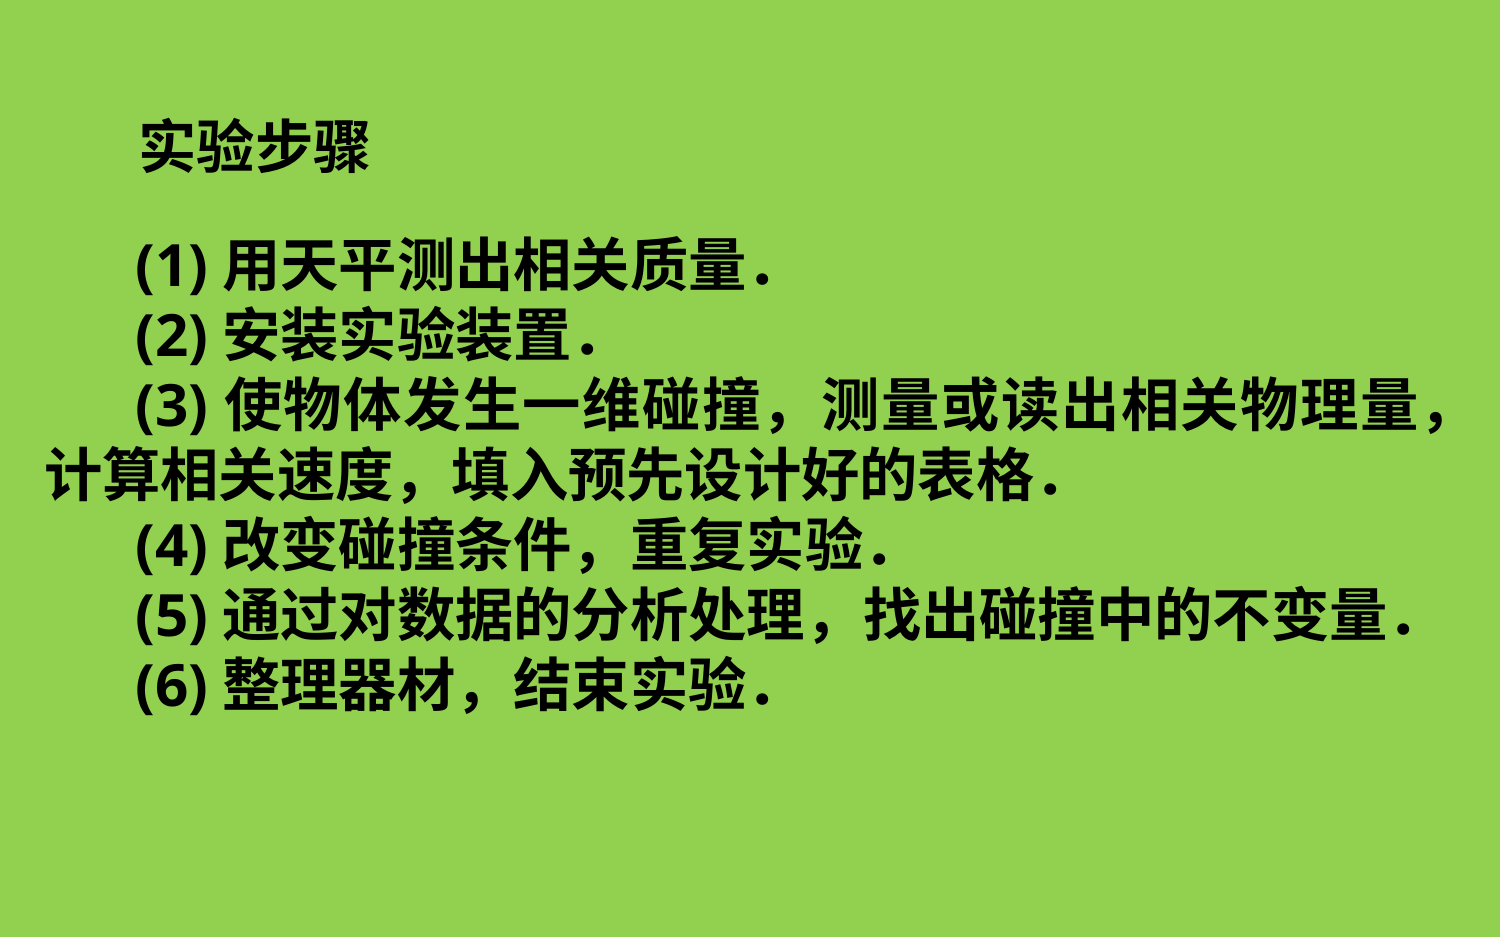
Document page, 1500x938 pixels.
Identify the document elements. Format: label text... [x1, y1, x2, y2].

text_box (1)用天平测出相关质量． (2)安装实验装置． (3)使物体发生一维碰撞，测量或读出相关物理量，计算相关速度，填入预先设计好的表格． (4)改变碰撞条件，重复实验． (5)通过对数据的分析处理，找出碰撞中的不变量． (6)整理器材，结束实验． [29, 220, 1493, 868]
text_box 实验步骤 [123, 102, 874, 188]
